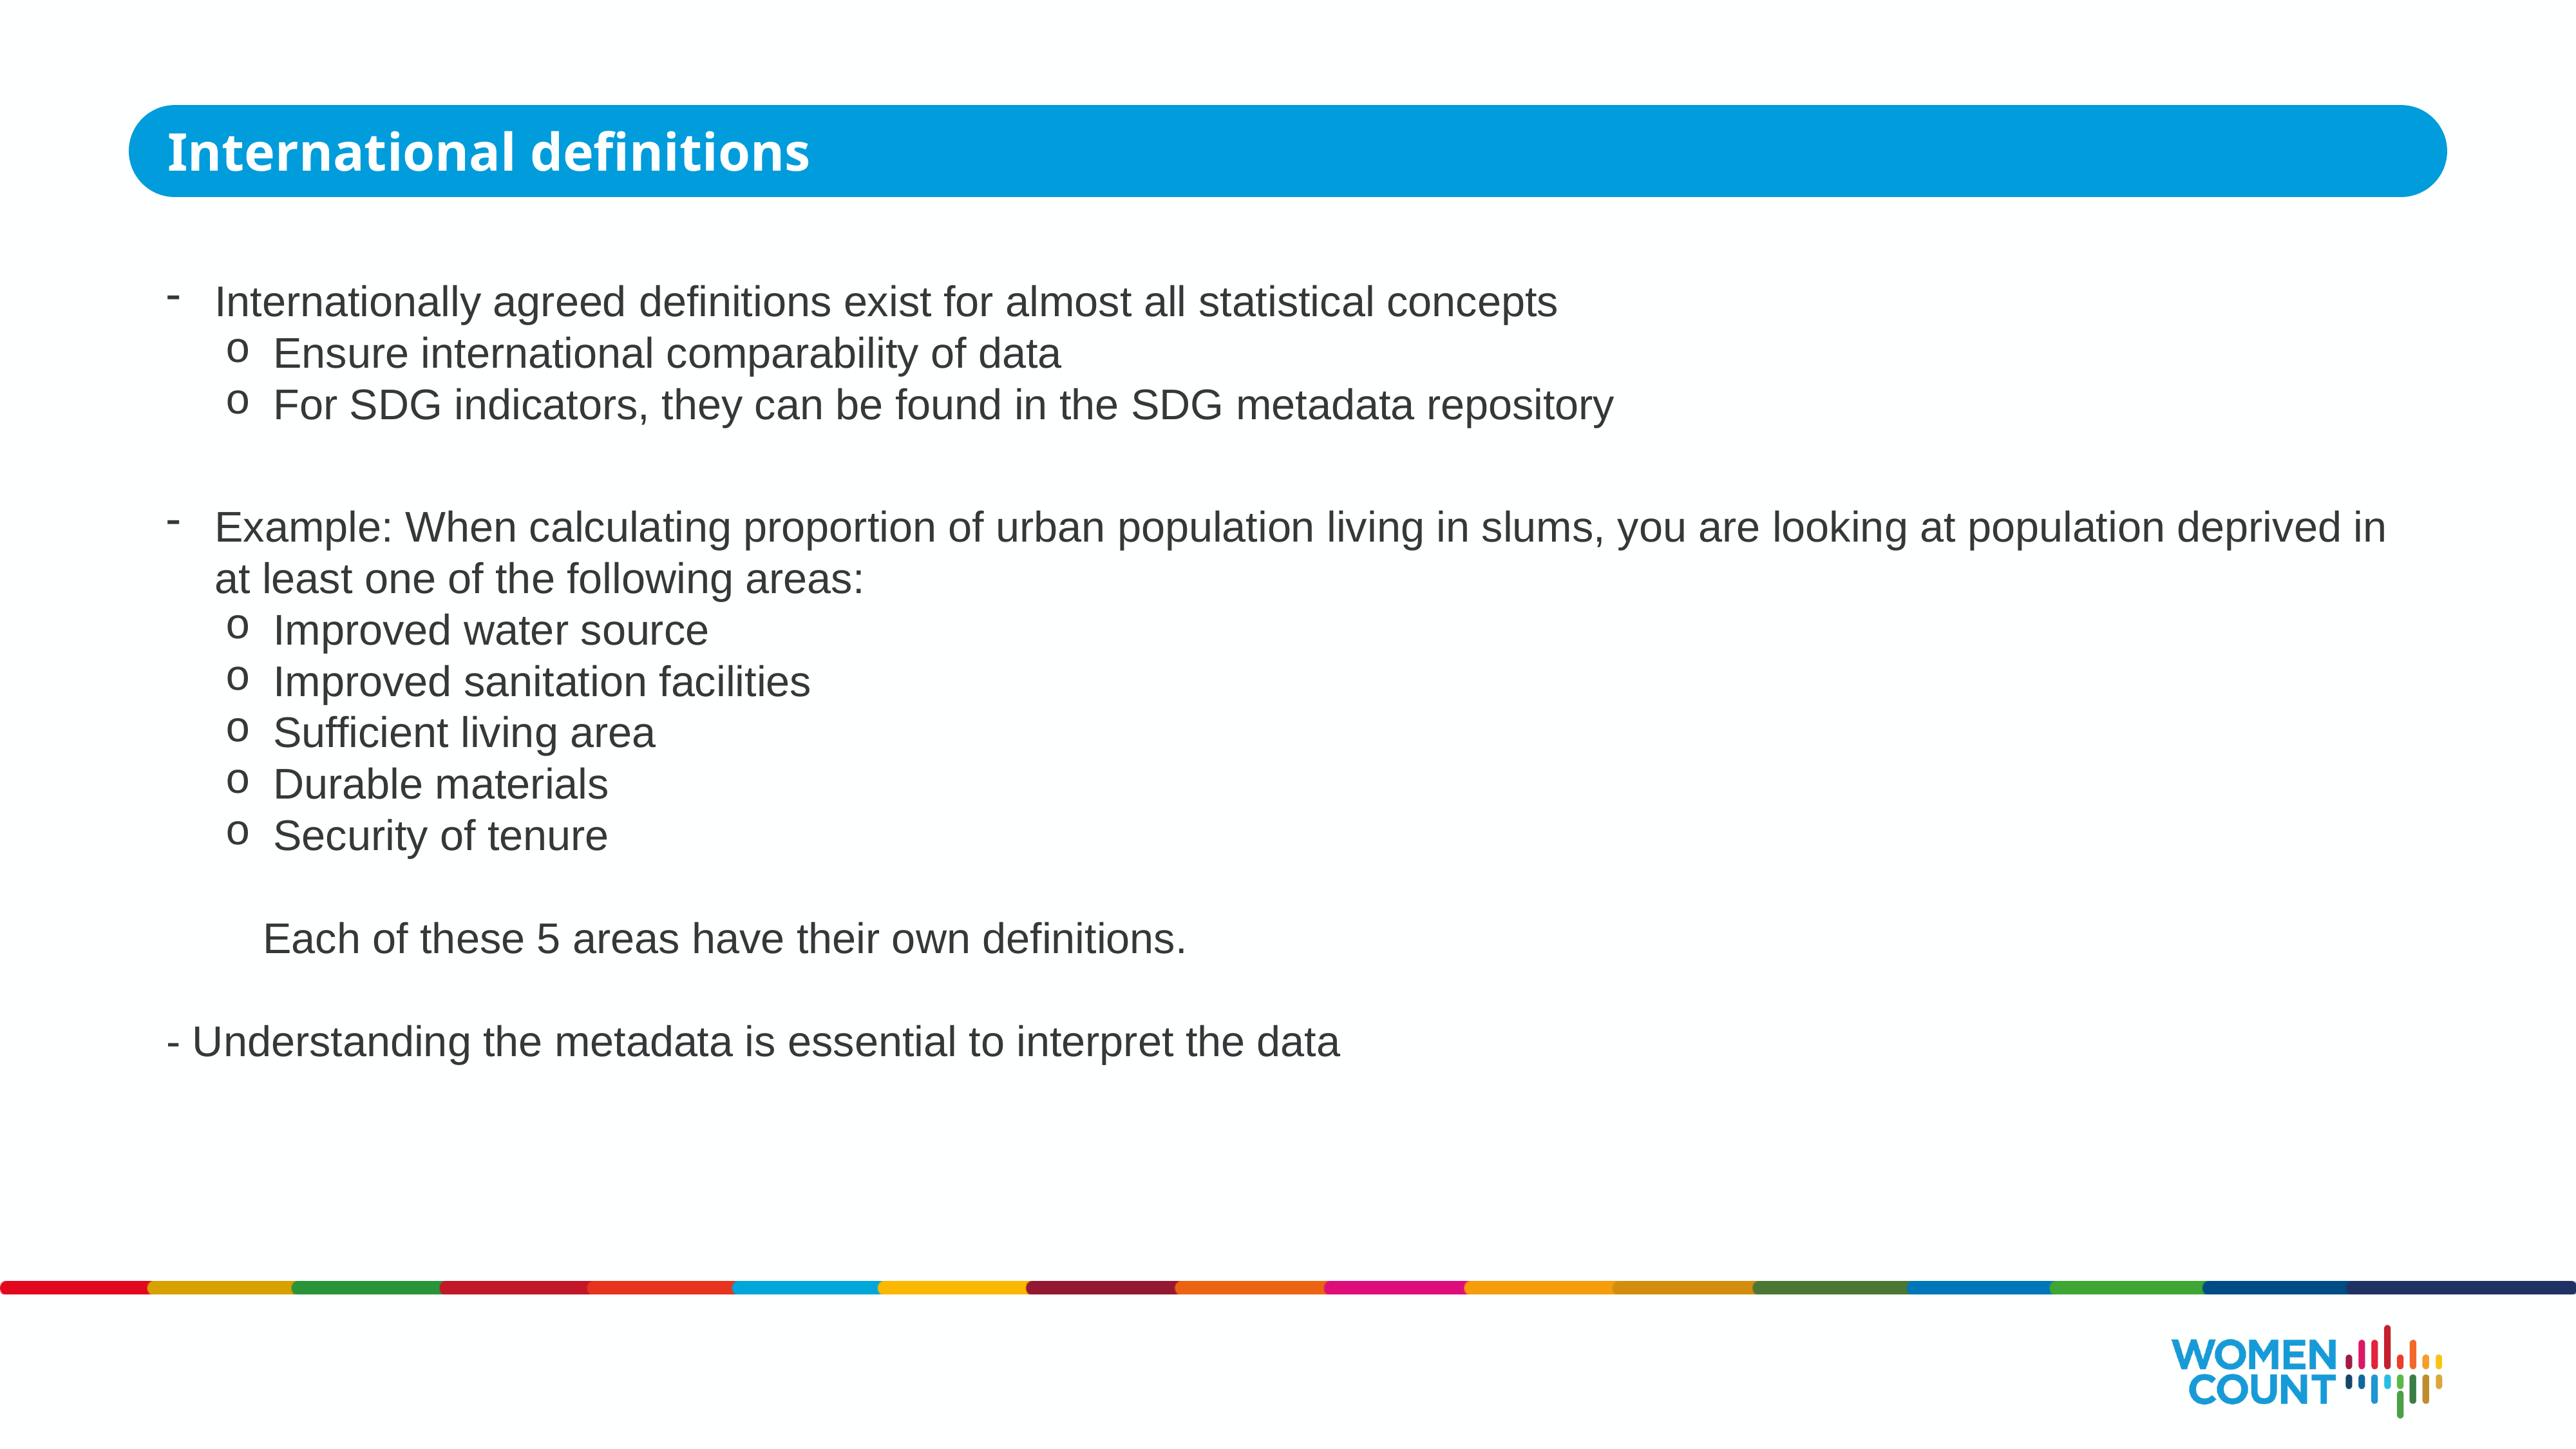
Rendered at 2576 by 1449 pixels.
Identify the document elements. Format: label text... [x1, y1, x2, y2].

list International definitions [167, 119, 2411, 182]
list Internationally agreed definitions exist for almost all statistical concepts Ensure international comparability of data For SDG indicators, they can be found in the SDG metadata repository Example: When calculating proportion of urban population living in slums, you are looking at population deprived in at least one of the following areas: Improved water source Improved sanitation facilities Sufficient living area Durable materials Security of tenure Each of these 5 areas have their own definitions. - Understanding the metadata is essential to interpret the data [166, 274, 2410, 1276]
